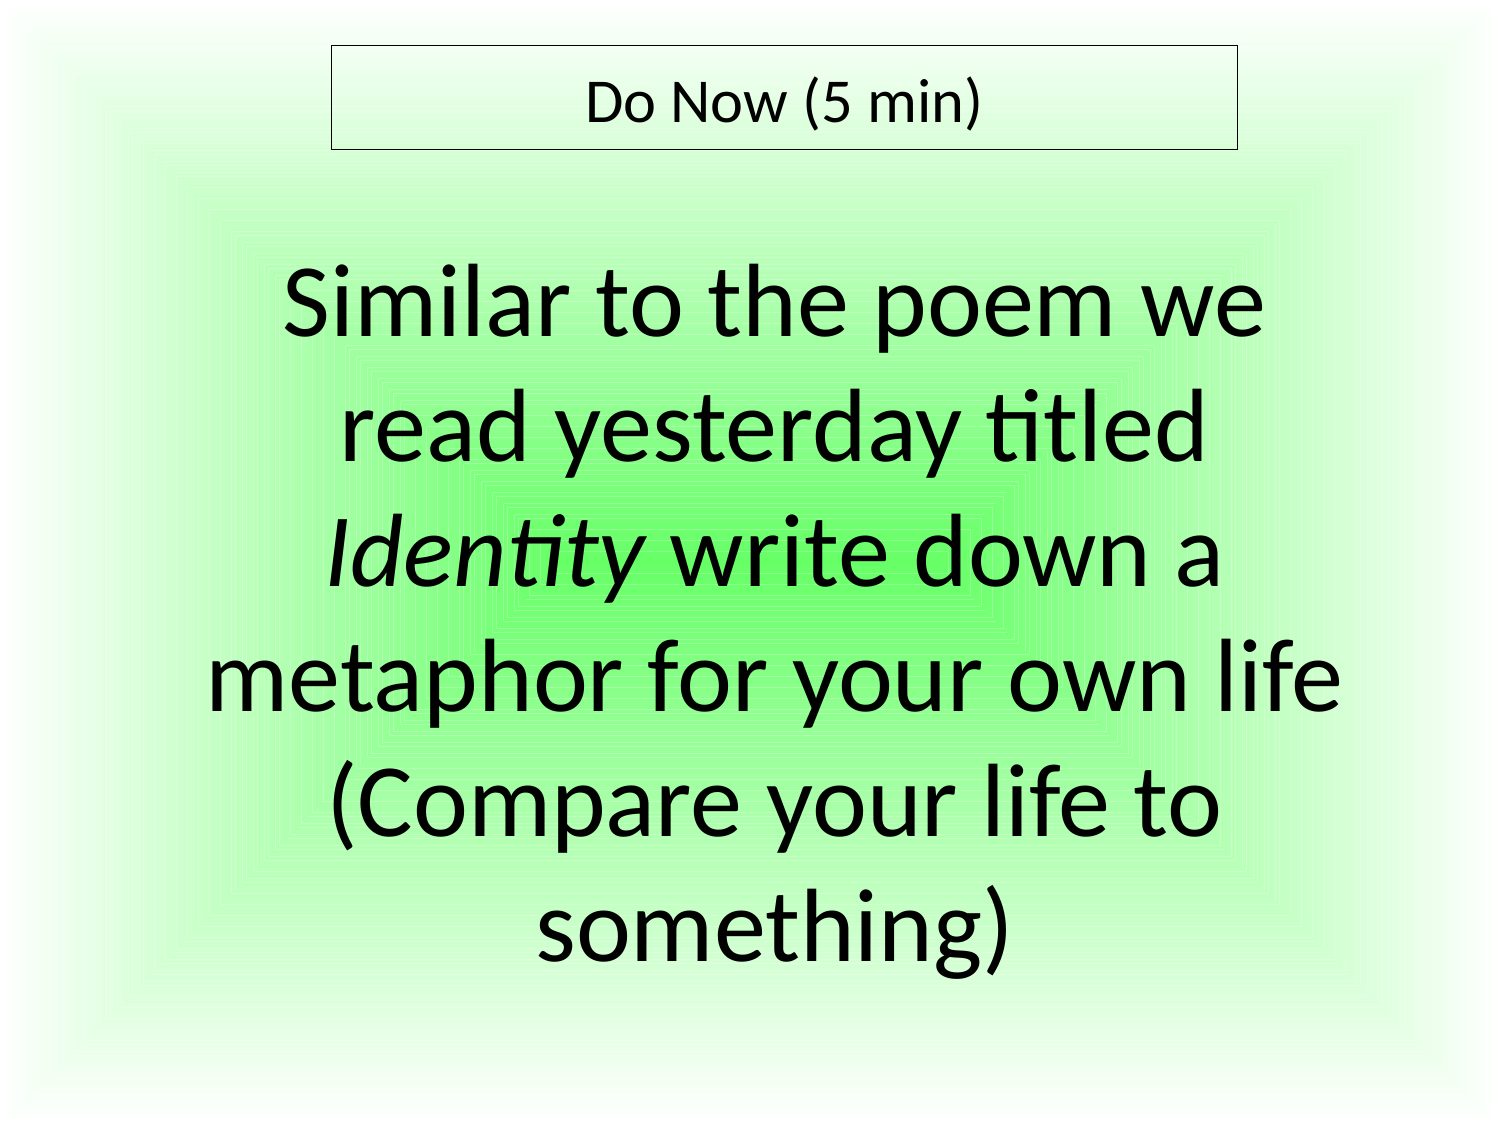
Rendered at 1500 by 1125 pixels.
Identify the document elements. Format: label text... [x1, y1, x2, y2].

text_box Similar to the poem we read yesterday titled Identity write down a metaphor for your own life (Compare your life to something) [174, 224, 1375, 990]
text_box Do Now (5 min) [331, 45, 1238, 150]
